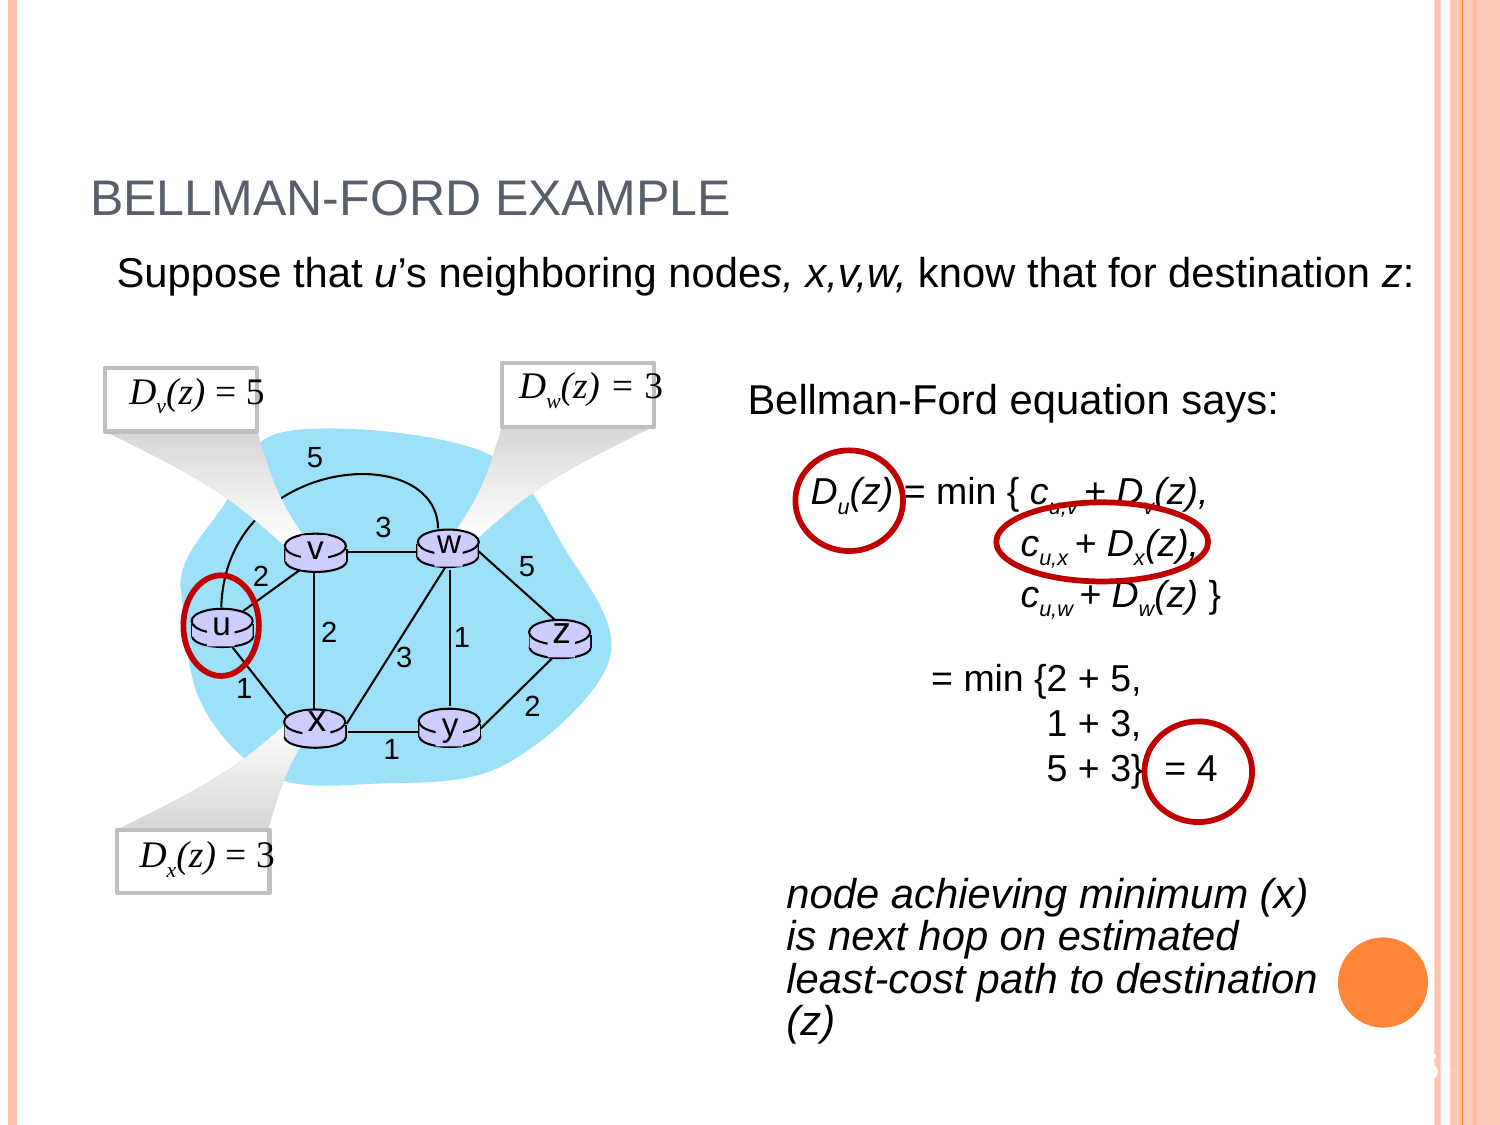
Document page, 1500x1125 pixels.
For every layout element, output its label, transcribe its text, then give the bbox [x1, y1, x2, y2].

text_box 1 [438, 610, 486, 661]
text_box 2 [305, 606, 353, 657]
text_box [306, 428, 452, 510]
text_box 3 [380, 630, 428, 681]
text_box R2 [190, 597, 253, 658]
text_box 2 [509, 679, 556, 730]
text_box [351, 577, 449, 731]
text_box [284, 518, 347, 575]
title Bellman-Ford Example [75, 45, 1300, 233]
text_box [457, 353, 683, 540]
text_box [536, 598, 587, 660]
text_box 2 [237, 553, 285, 600]
text_box [183, 575, 259, 677]
text_box [523, 548, 612, 729]
text_box 5 [503, 548, 551, 590]
text_box 1 [220, 661, 268, 712]
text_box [93, 359, 303, 545]
text_box [315, 552, 438, 715]
text_box [450, 558, 542, 726]
text_box [180, 553, 232, 616]
text_box [187, 650, 278, 715]
text_box [225, 553, 237, 579]
text_box 1 [368, 722, 415, 773]
text_box 5 [306, 431, 339, 482]
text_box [426, 694, 475, 751]
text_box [283, 686, 347, 748]
text_box [407, 539, 411, 551]
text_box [196, 594, 247, 651]
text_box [104, 716, 313, 894]
text_box [249, 582, 314, 704]
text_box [732, 365, 1323, 612]
text_box 3 [360, 500, 407, 551]
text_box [417, 512, 480, 569]
text_box [484, 548, 503, 572]
slide_number Network Layer: 5-‹#› [1134, 1056, 1472, 1117]
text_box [771, 450, 1360, 1054]
text_box Suppose that u’s neighboring nodes, x,v,w, know that for destination z: [101, 238, 1463, 304]
text_box [306, 474, 435, 560]
text_box [316, 702, 555, 786]
